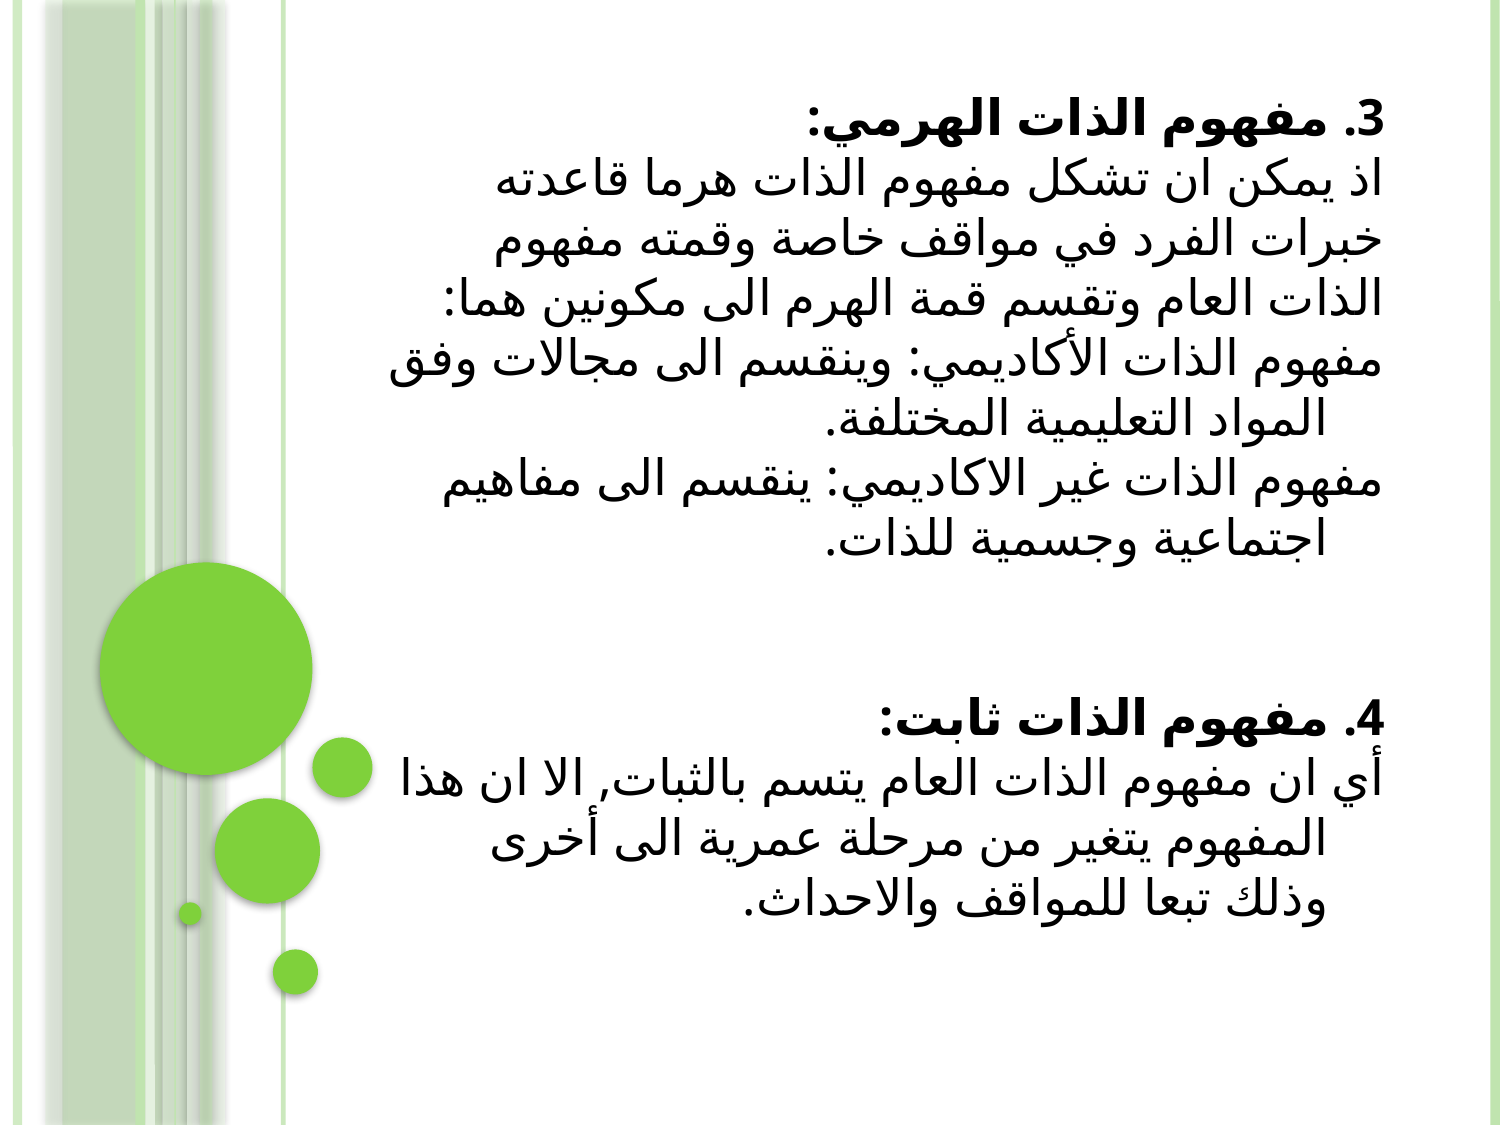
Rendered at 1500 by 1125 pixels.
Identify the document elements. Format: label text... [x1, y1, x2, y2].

text_box 3. مفهوم الذات الهرمي: اذ يمكن ان تشكل مفهوم الذات هرما قاعدته خبرات الفرد في مواقف خاصة وقمته مفهوم الذات العام وتقسم قمة الهرم الى مكونين هما: مفهوم الذات الأكاديمي: وينقسم الى مجالات وفق المواد التعليمية المختلفة. مفهوم الذات غير الاكاديمي: ينقسم الى مفاهيم اجتماعية وجسمية للذات. 4. مفهوم الذات ثابت: أي ان مفهوم الذات العام يتسم بالثبات, الا ان هذا المفهوم يتغير من مرحلة عمرية الى أخرى وذلك تبعا للمواقف والاحداث. [360, 78, 1400, 933]
